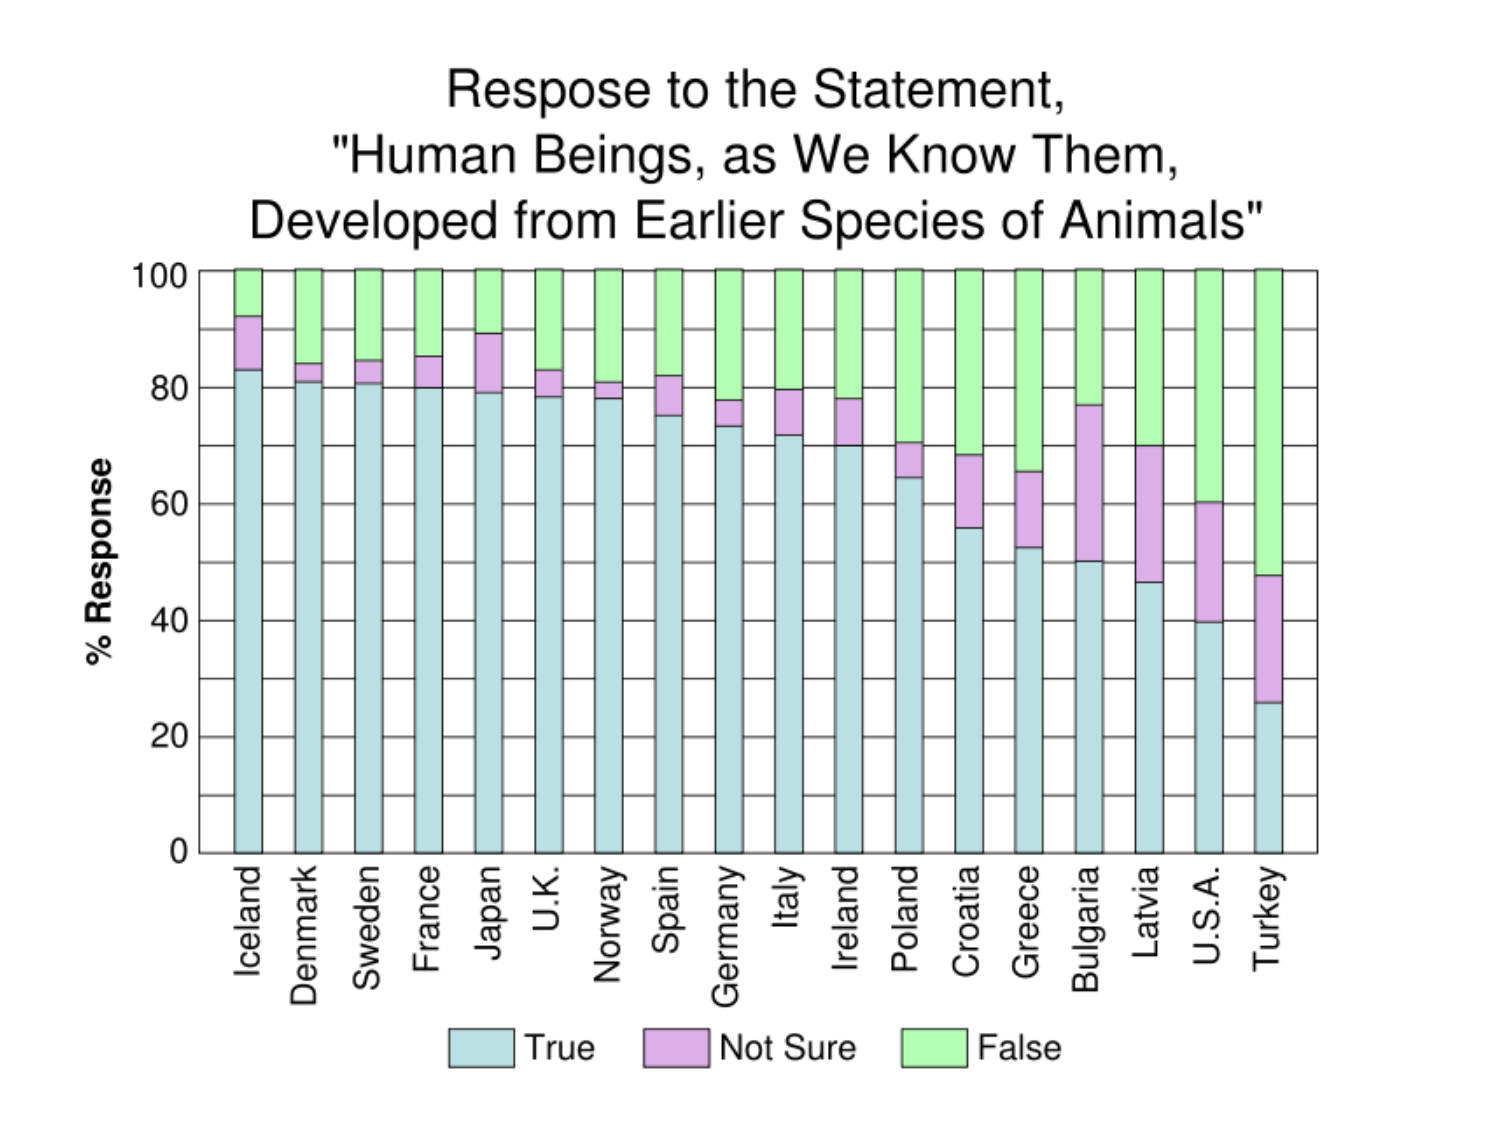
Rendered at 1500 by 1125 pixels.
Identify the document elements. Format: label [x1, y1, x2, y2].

picture [49, 37, 1451, 1088]
